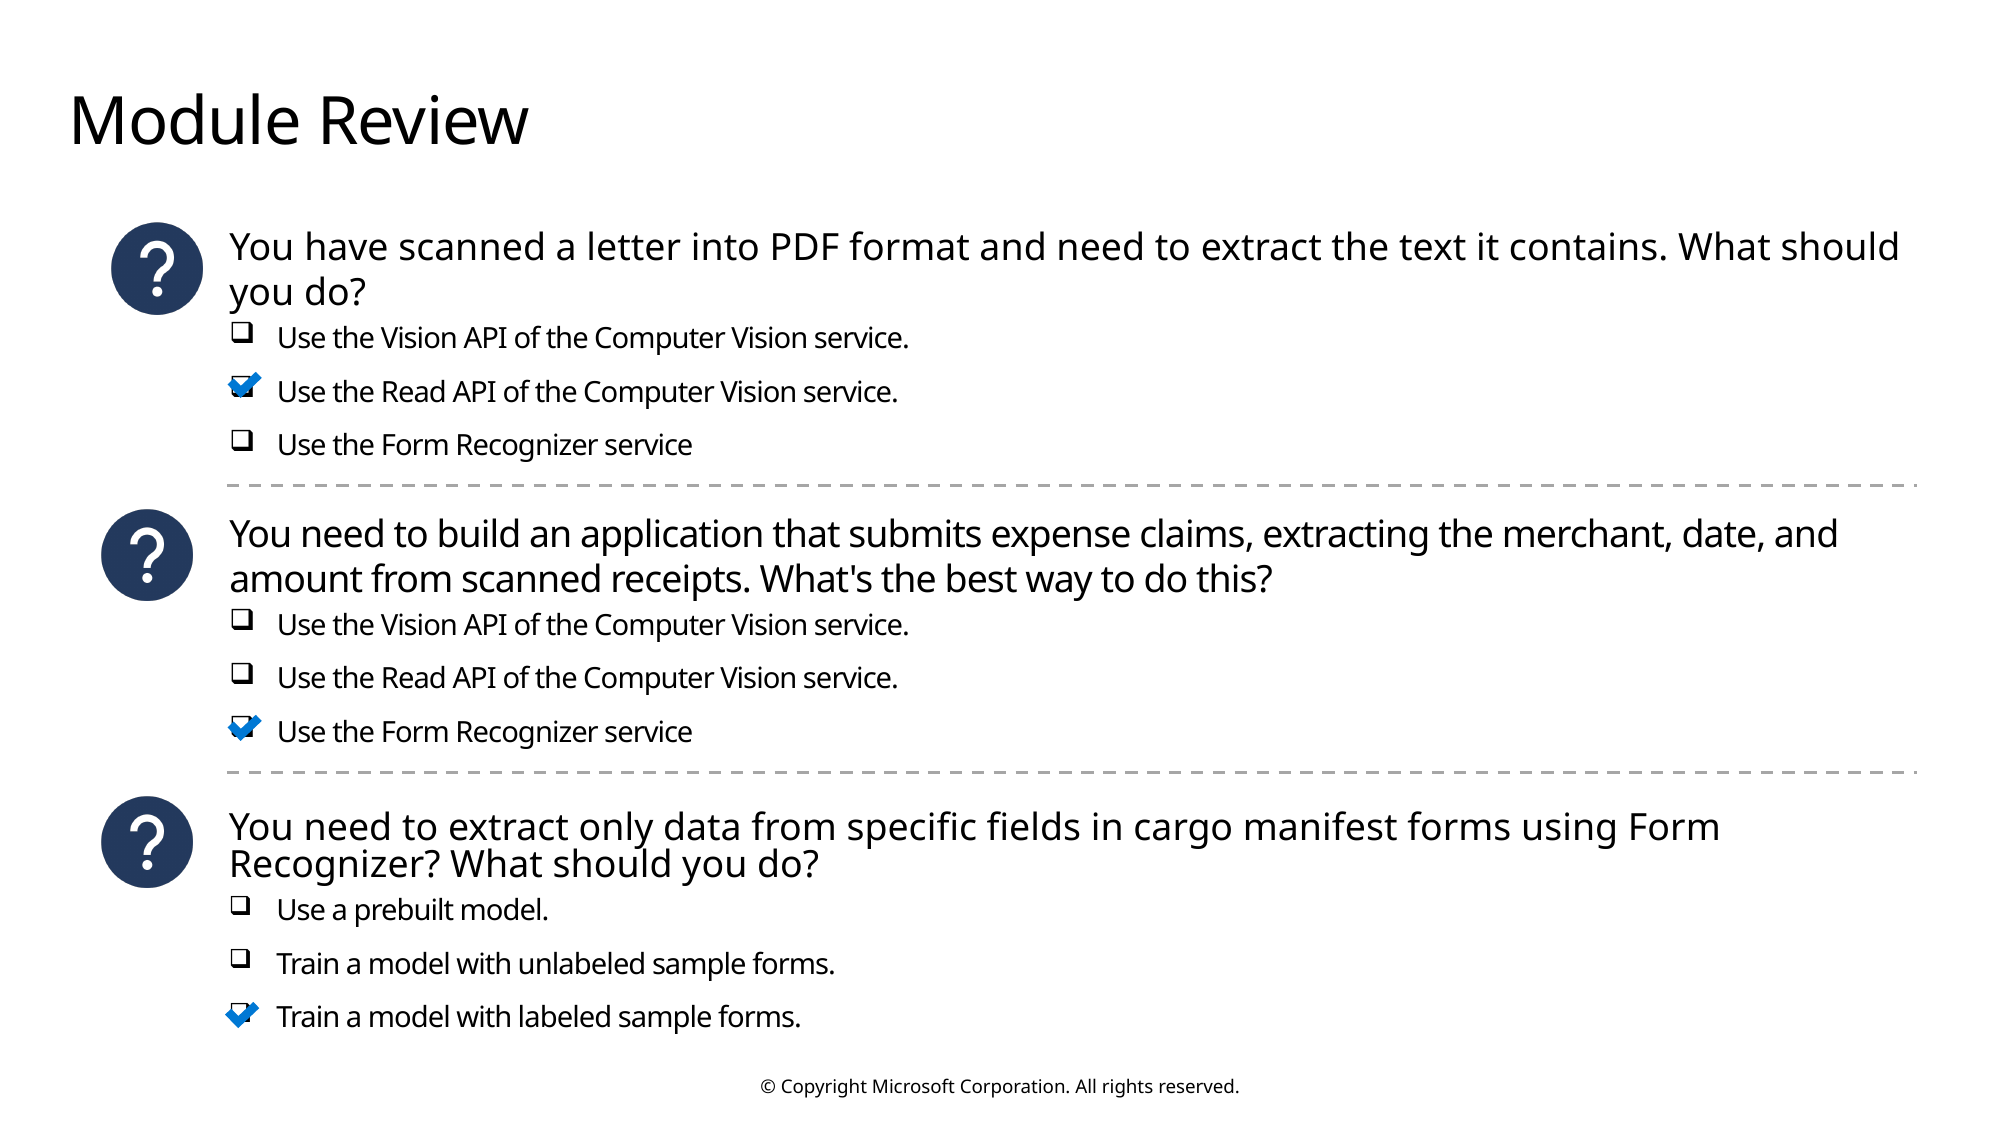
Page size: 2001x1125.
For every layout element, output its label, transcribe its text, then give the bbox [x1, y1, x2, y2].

title Module Review [68, 72, 1930, 184]
picture [88, 784, 205, 900]
picture [99, 210, 215, 327]
text_box [231, 718, 259, 738]
text_box You need to build an application that submits expense claims, extracting the merchant, date, and amount from scanned receipts. What's the best way to do this? Use the Vision API of the Computer Vision service. Use the Read API of the Computer Vision service. Use the Form Recognizer service [214, 502, 1957, 753]
text_box [231, 375, 259, 395]
picture [88, 497, 205, 614]
text_box You have scanned a letter into PDF format and need to extract the text it contains. What should you do? Use the Vision API of the Computer Vision service. Use the Read API of the Computer Vision service. Use the Form Recognizer service [214, 215, 1946, 468]
text_box You need to extract only data from specific fields in cargo manifest forms using Form Recognizer? What should you do? Use a prebuilt model. Train a model with unlabeled sample forms. Train a model with labeled sample forms. [228, 804, 1933, 1041]
text_box [228, 1005, 256, 1025]
